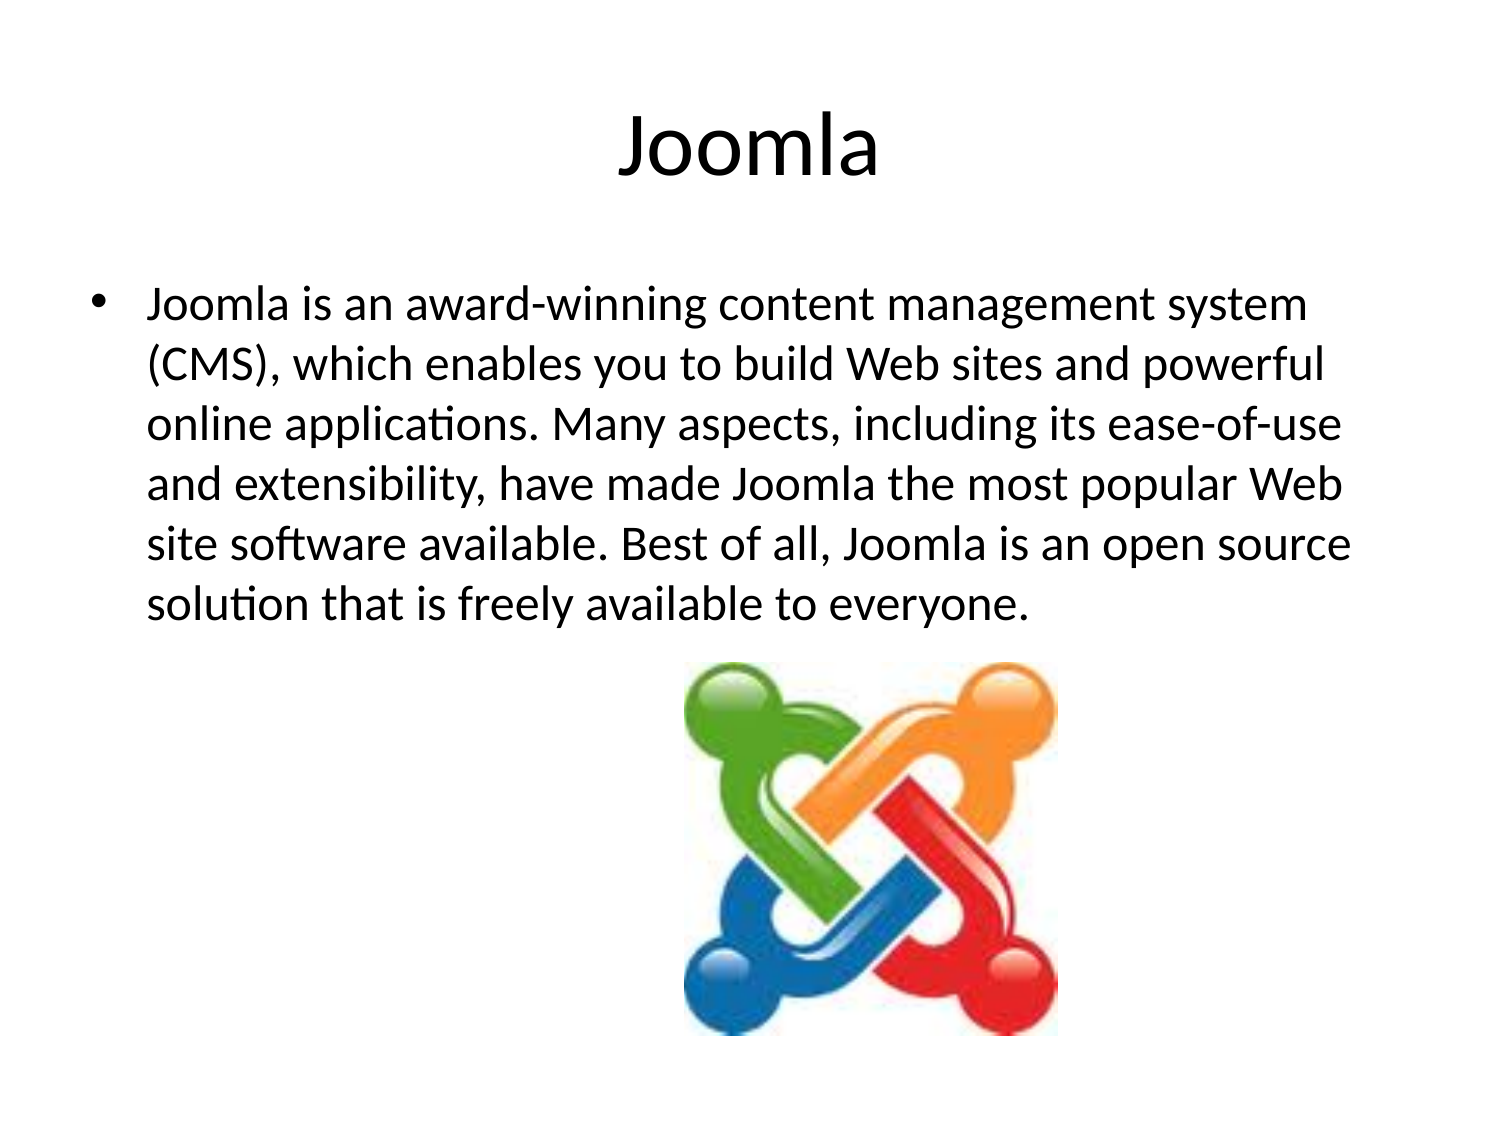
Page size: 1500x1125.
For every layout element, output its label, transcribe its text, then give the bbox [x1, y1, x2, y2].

list Joomla is an award-winning content management system (CMS), which enables you to build Web sites and powerful online applications. Many aspects, including its ease-of-use and extensibility, have made Joomla the most popular Web site software available. Best of all, Joomla is an open source solution that is freely available to everyone. [75, 262, 1425, 1005]
title Joomla [75, 45, 1425, 233]
picture [684, 661, 1058, 1036]
